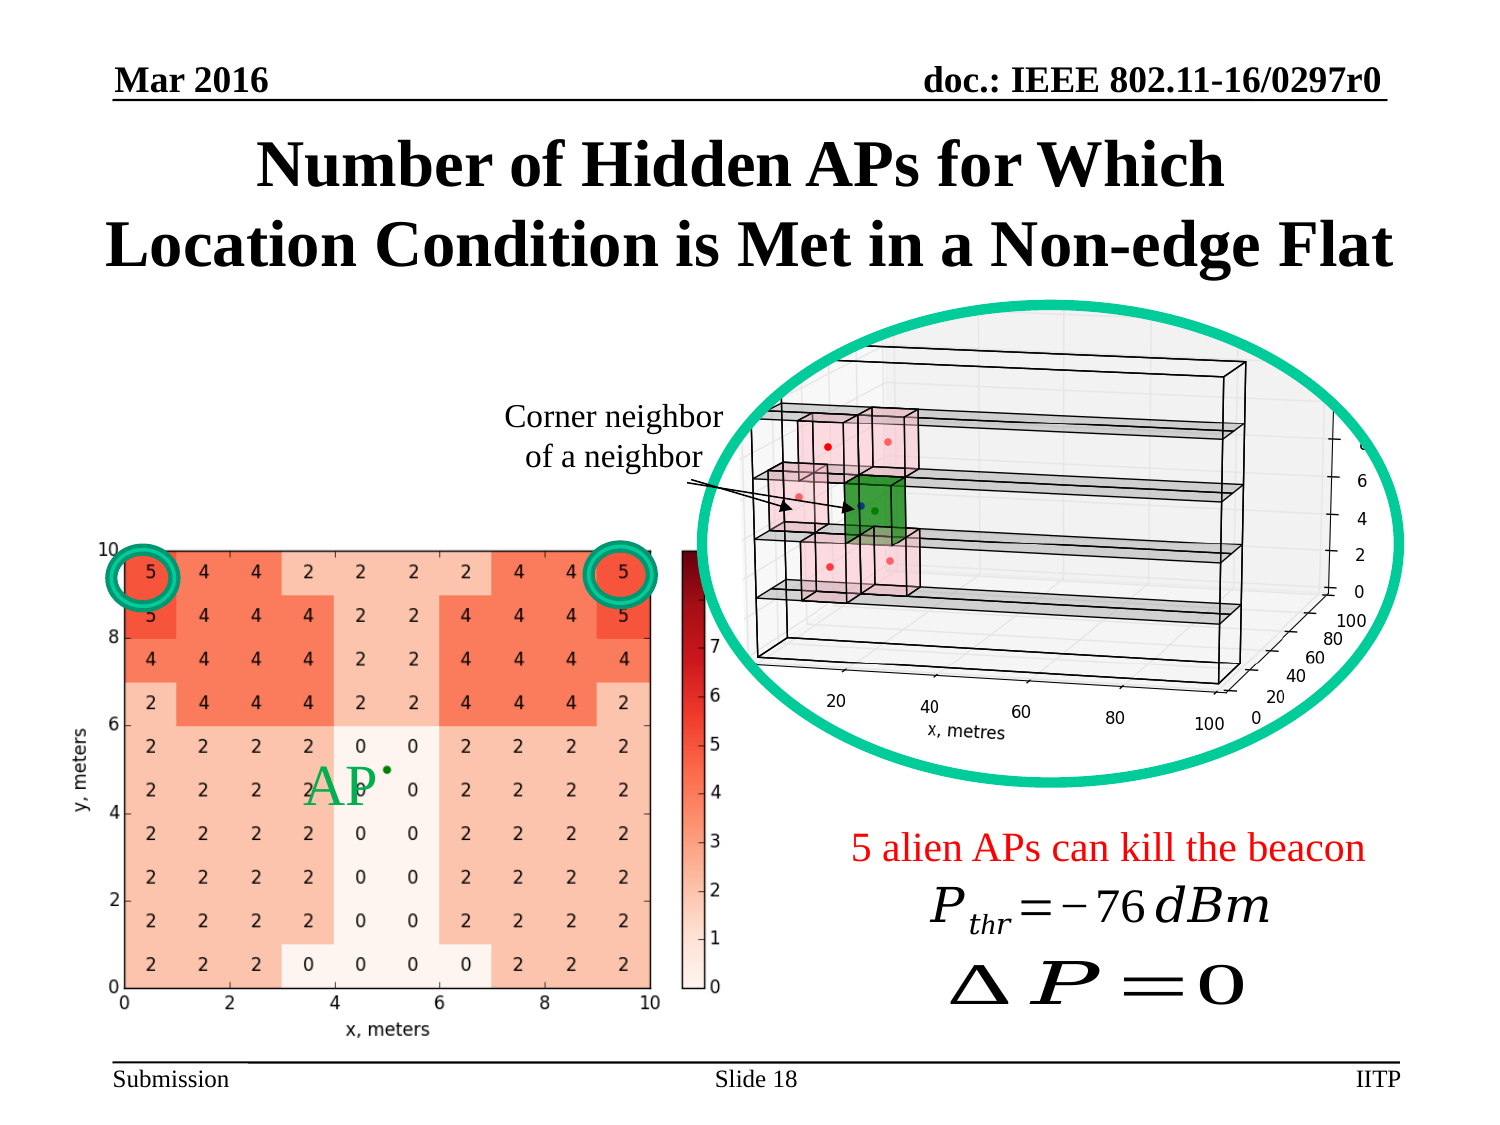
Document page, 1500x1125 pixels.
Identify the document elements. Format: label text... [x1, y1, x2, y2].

text_box 5 alien APs can kill the beacon [835, 812, 1382, 878]
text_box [796, 482, 855, 510]
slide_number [114, 54, 271, 101]
slide_number Slide 18 [712, 1062, 801, 1093]
title Number of Hidden APs for Which Location Condition is Met in a Non-edge Flat [88, 112, 1412, 288]
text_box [690, 479, 793, 510]
text_box Corner neighbor of a neighbor [479, 386, 696, 482]
footer IITP [949, 1061, 1402, 1093]
picture [55, 304, 1400, 1056]
